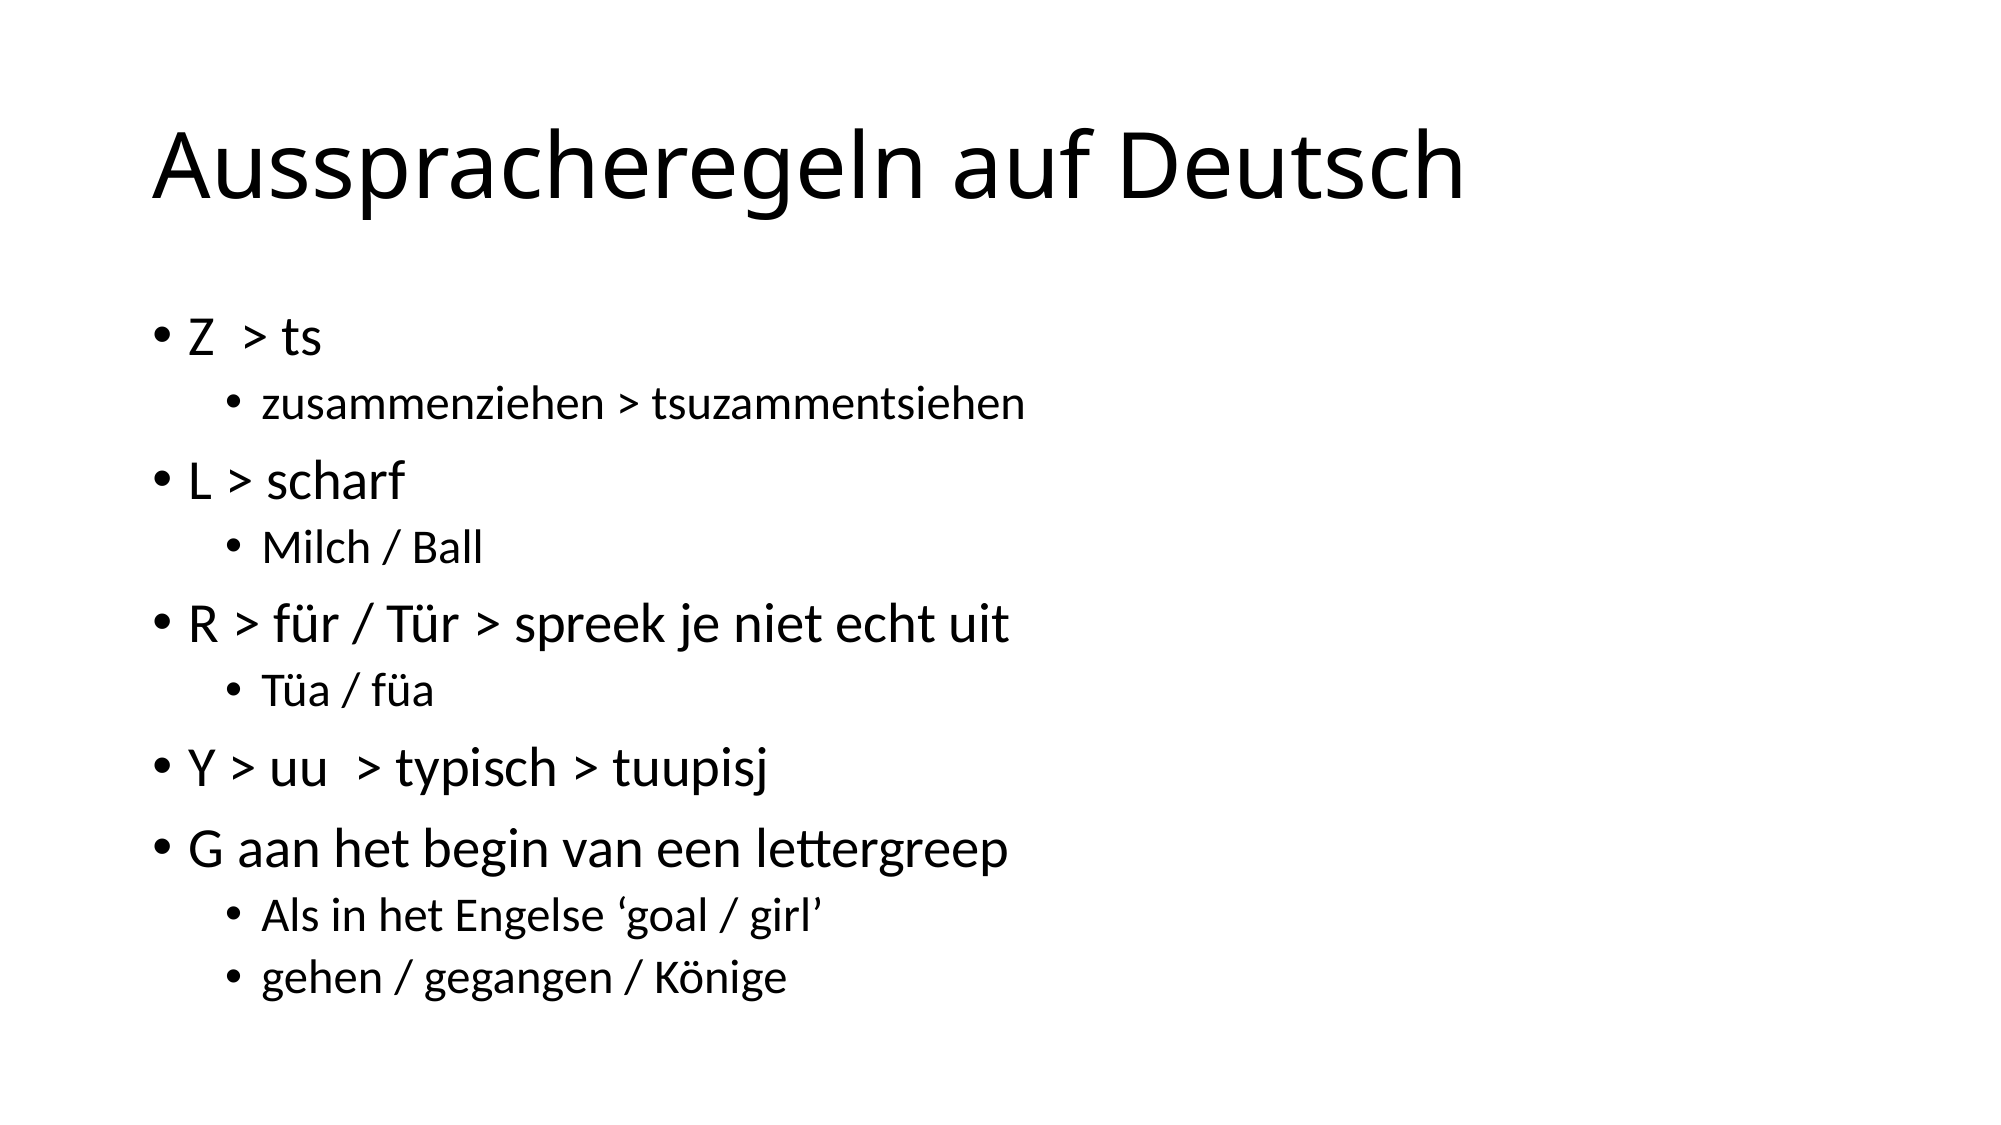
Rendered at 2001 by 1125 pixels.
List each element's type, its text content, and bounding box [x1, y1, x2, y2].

list Z > ts zusammenziehen > tsuzammentsiehen L > scharf Milch / Ball R > für / Tür > spreek je niet echt uit Tüa / füa Y > uu > typisch > tuupisj G aan het begin van een lettergreep Als in het Engelse ‘goal / girl’ gehen / gegangen / Könige [137, 299, 1863, 1014]
title Ausspracheregeln auf Deutsch [137, 59, 1863, 278]
